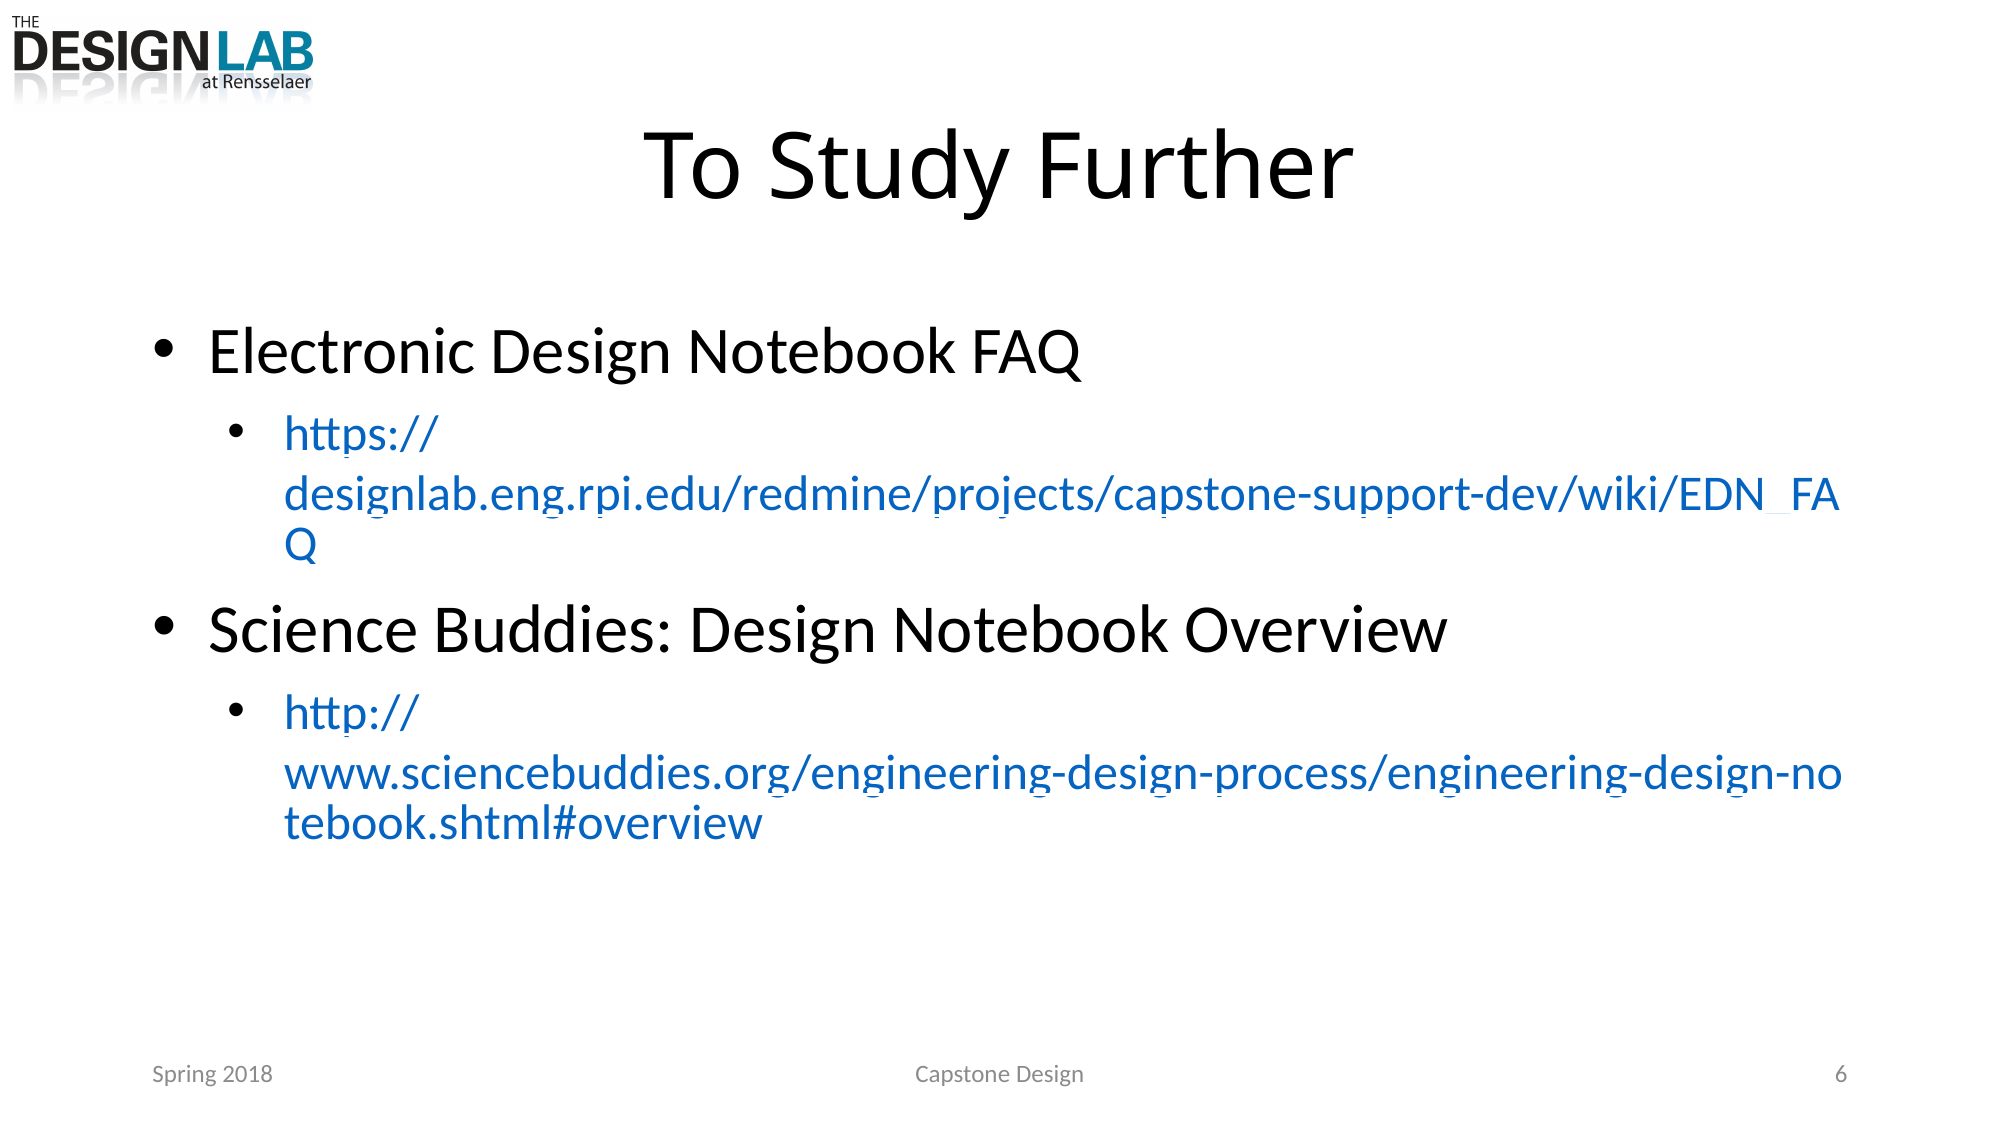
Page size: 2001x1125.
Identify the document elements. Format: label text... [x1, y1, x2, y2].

list Electronic Design Notebook FAQ https://designlab.eng.rpi.edu/redmine/projects/capstone-support-dev/wiki/EDN_FAQ Science Buddies: Design Notebook Overview http://www.sciencebuddies.org/engineering-design-process/engineering-design-notebook.shtml#overview [137, 299, 1863, 1014]
slide_number 6 [1412, 1042, 1863, 1103]
footer Capstone Design [662, 1042, 1338, 1103]
slide_number Spring 2018 [137, 1042, 588, 1103]
picture [291, 54, 304, 59]
picture [259, 42, 268, 55]
picture [12, 16, 313, 113]
picture [291, 38, 303, 47]
title To Study Further [137, 59, 1863, 278]
